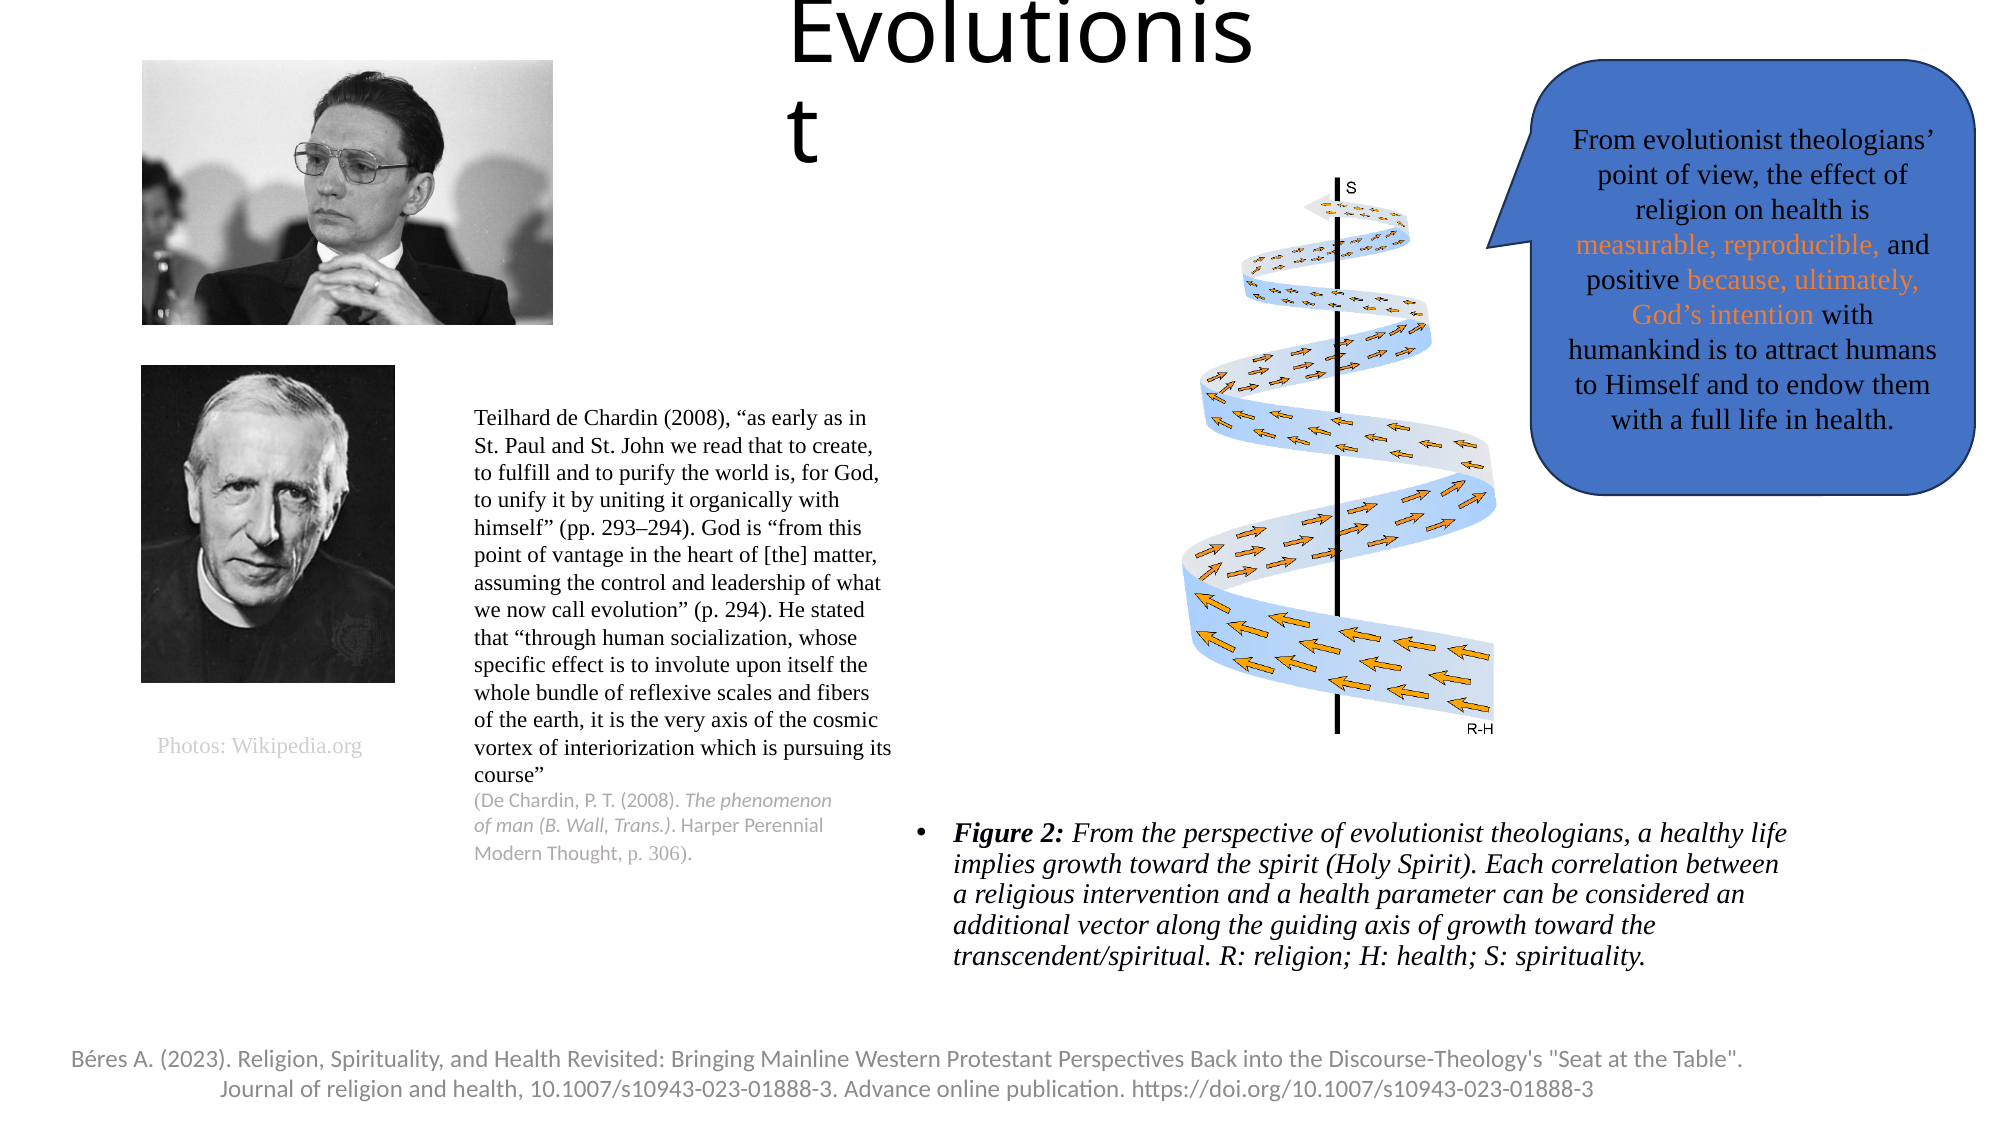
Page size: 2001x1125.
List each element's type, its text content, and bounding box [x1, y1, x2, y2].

text_box Evolutionist [771, 0, 1284, 193]
picture [141, 365, 395, 683]
text_box Béres A. (2023). Religion, Spirituality, and Health Revisited: Bringing Mainline Western Protestant Perspectives Back into the Discourse-Theology's "Seat at the Table". Journal of religion and health, 10.1007/s10943-023-01888-3. Advance online publication. https://doi.org/10.1007/s10943-023-01888-3​ [34, 1042, 1784, 1103]
picture [1174, 175, 1503, 736]
picture [141, 60, 553, 325]
text_box From evolutionist theologians’ point of view, the effect of religion on health is measurable, reproducible, and positive because, ultimately, God’s intention with humankind is to attract humans to Himself and to endow them with a full life in health. [1503, 59, 1976, 497]
list Figure 2: From the perspective of evolutionist theologians, a healthy life implies growth toward the spirit (Holy Spirit). Each correlation between a religious intervention and a health parameter can be considered an additional vector along the guiding axis of growth toward the transcendent/spiritual. R: religion; H: health; S: spirituality. [901, 810, 1814, 981]
text_box Teilhard de Chardin (2008), “as early as in St. Paul and St. John we read that to create, to fulfill and to purify the world is, for God, to unify it by uniting it organically with himself” (pp. 293–294). God is “from this point of vantage in the heart of [the] matter, assuming the control and leadership of what we now call evolution” (p. 294). He stated that “through human socialization, whose specific effect is to involute upon itself the whole bundle of reflexive scales and fibers of the earth, it is the very axis of the cosmic vortex of interiorization which is pursuing its course” (De Chardin, P. T. (2008). The phenomenon of man (B. Wall, Trans.). Harper Perennial Modern Thought, p. 306). [459, 395, 910, 873]
text_box Photos: Wikipedia.org [142, 722, 592, 766]
